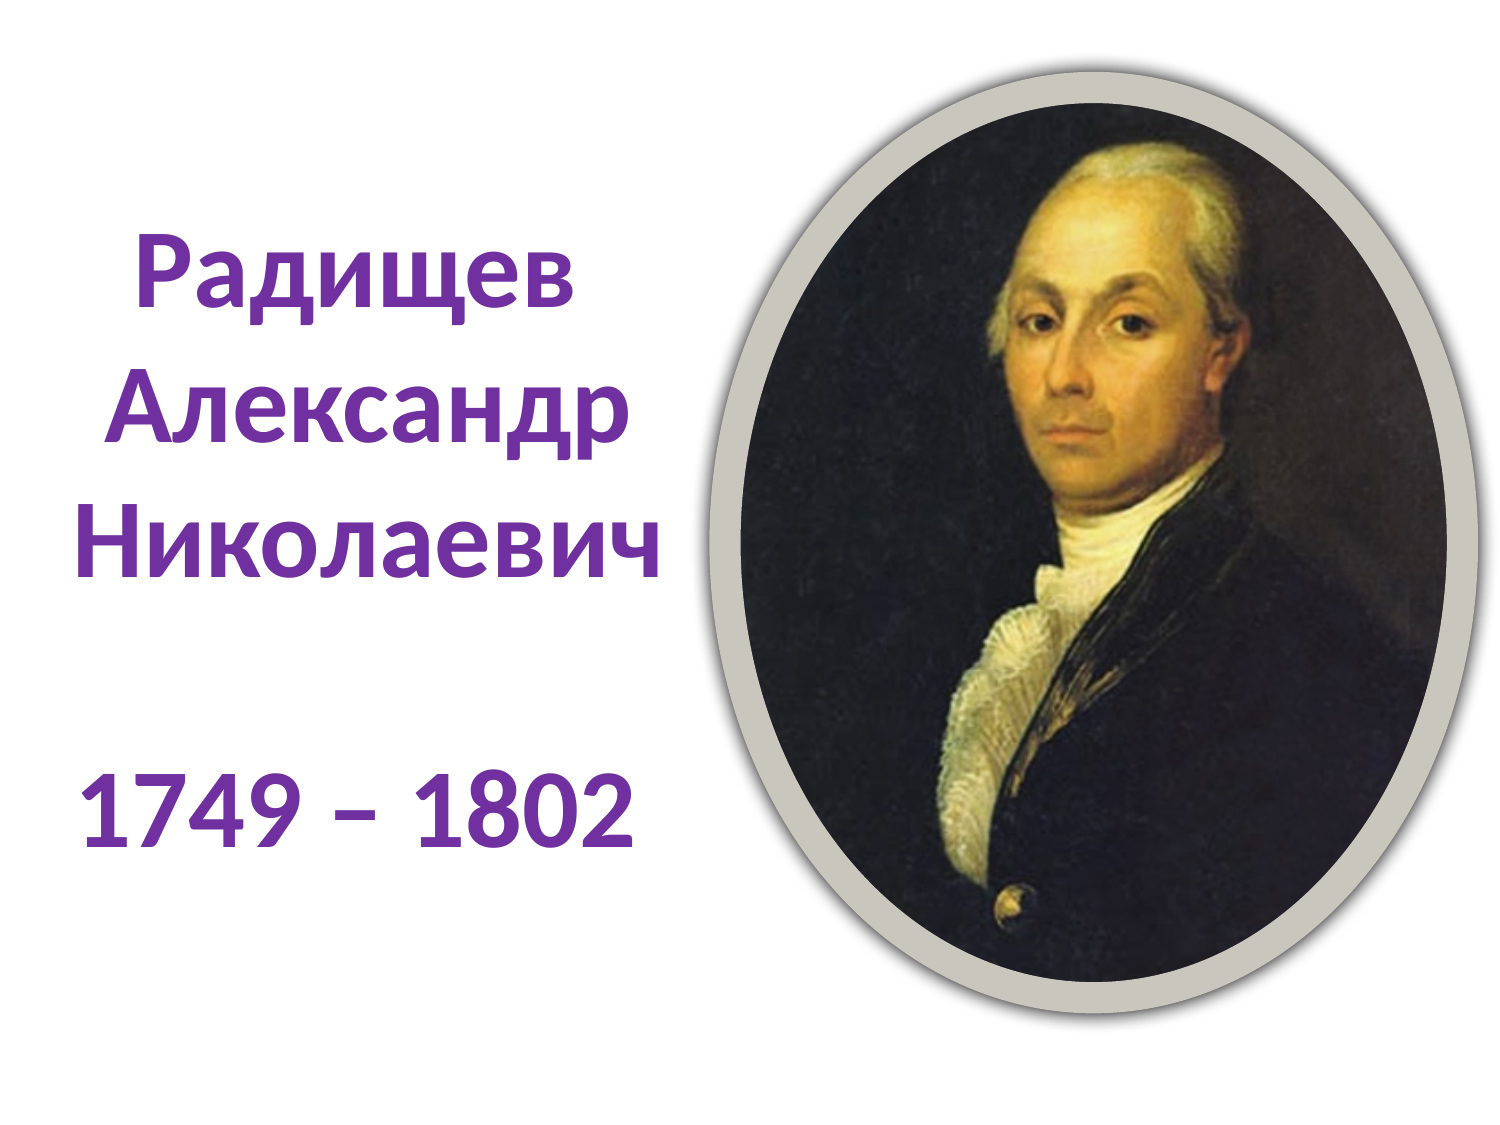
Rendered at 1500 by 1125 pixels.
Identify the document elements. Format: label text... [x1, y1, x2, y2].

picture [724, 87, 1463, 998]
text_box Радищев Александр Николаевич 1749 – 1802 [37, 187, 700, 878]
